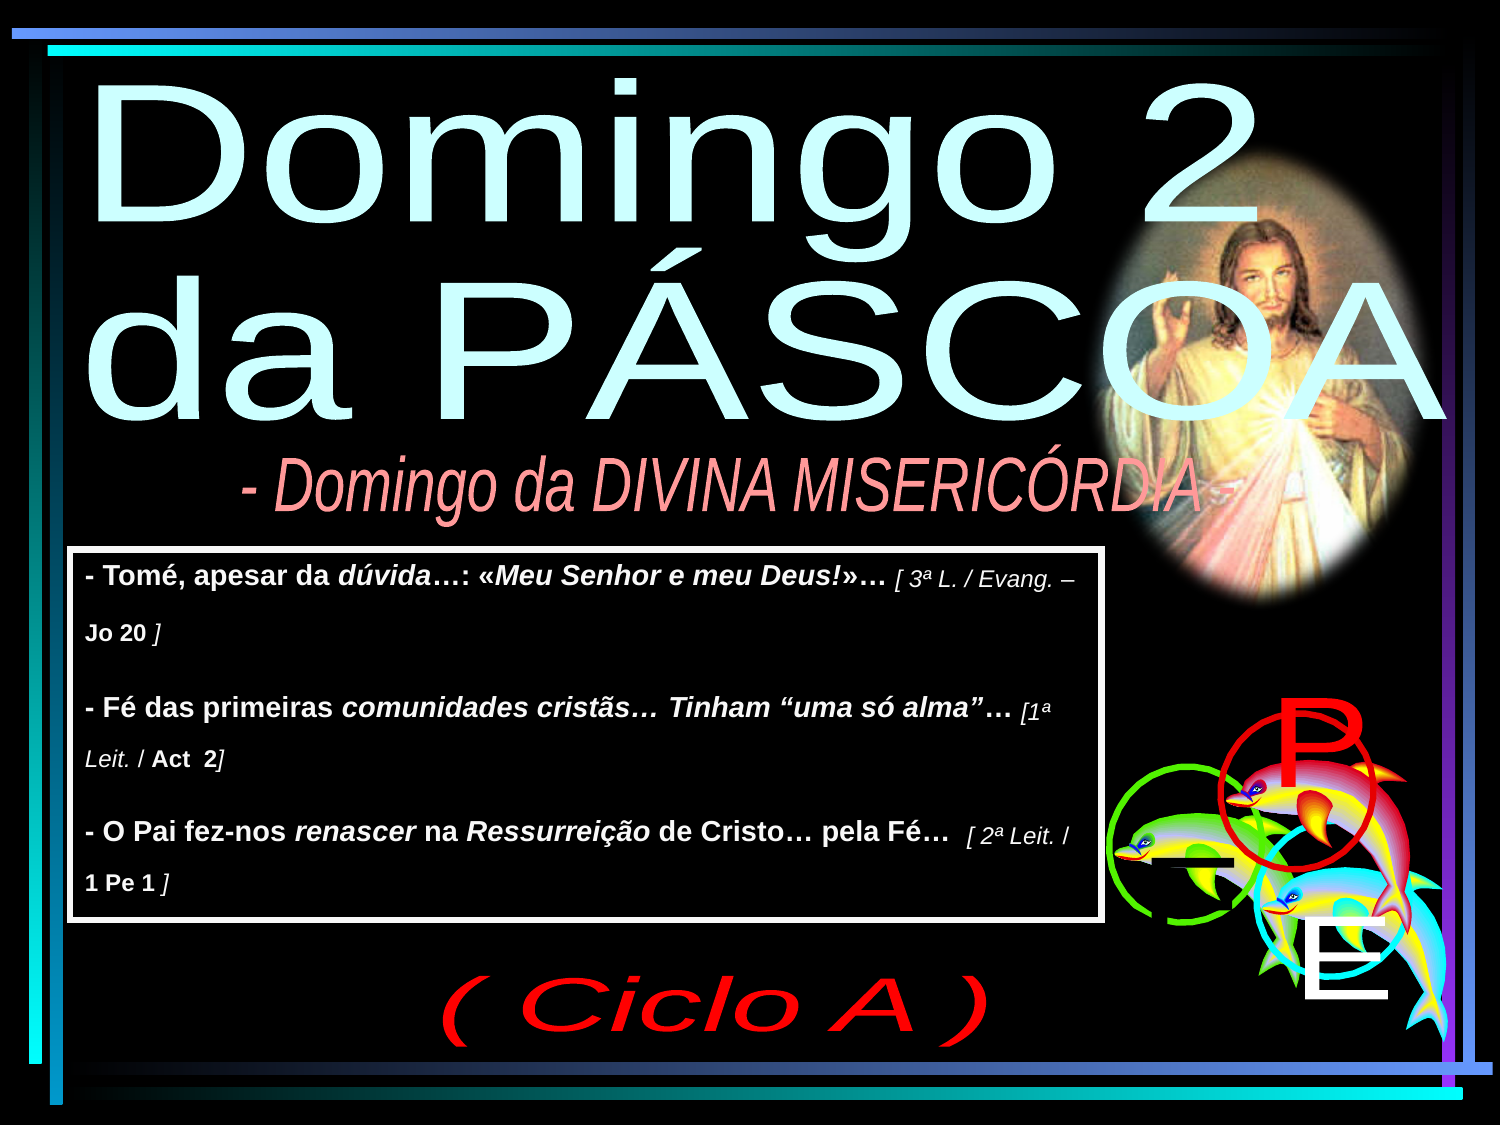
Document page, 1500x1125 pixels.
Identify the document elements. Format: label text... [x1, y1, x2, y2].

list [1116, 724, 1500, 991]
text_box - Tomé, apesar da dúvida…: «Meu Senhor e meu Deus!»… [ 3ª L. / Evang. – Jo 20 ] - Fé das primeiras comunidades cristãs… Tinham “uma só alma”… [1ª Leit. / Act 2] - O Pai fez-nos renascer na Ressurreição de Cristo… pela Fé… [ 2ª Leit. / 1 Pe 1 ] [70, 549, 1102, 920]
picture [1080, 136, 1439, 615]
